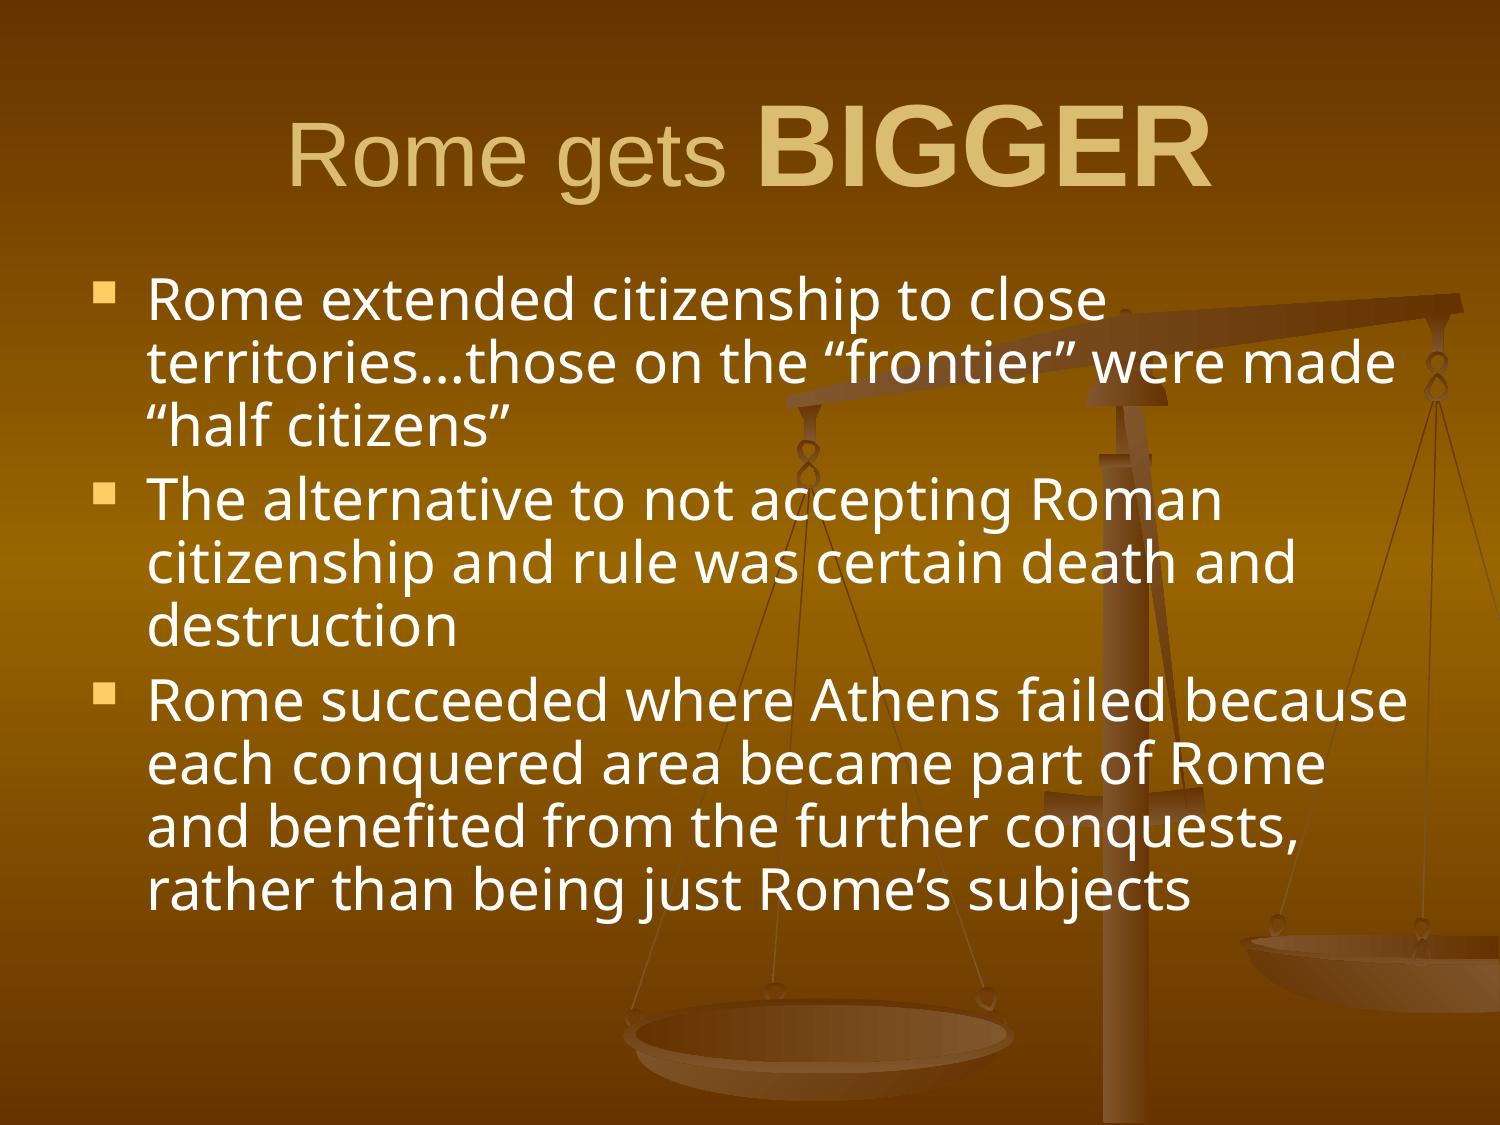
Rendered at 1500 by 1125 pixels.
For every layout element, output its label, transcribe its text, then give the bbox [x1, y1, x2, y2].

title Rome gets BIGGER [75, 45, 1425, 234]
list Rome extended citizenship to close territories…those on the “frontier” were made “half citizens” The alternative to not accepting Roman citizenship and rule was certain death and destruction Rome succeeded where Athens failed because each conquered area became part of Rome and benefited from the further conquests, rather than being just Rome’s subjects [75, 262, 1425, 1006]
